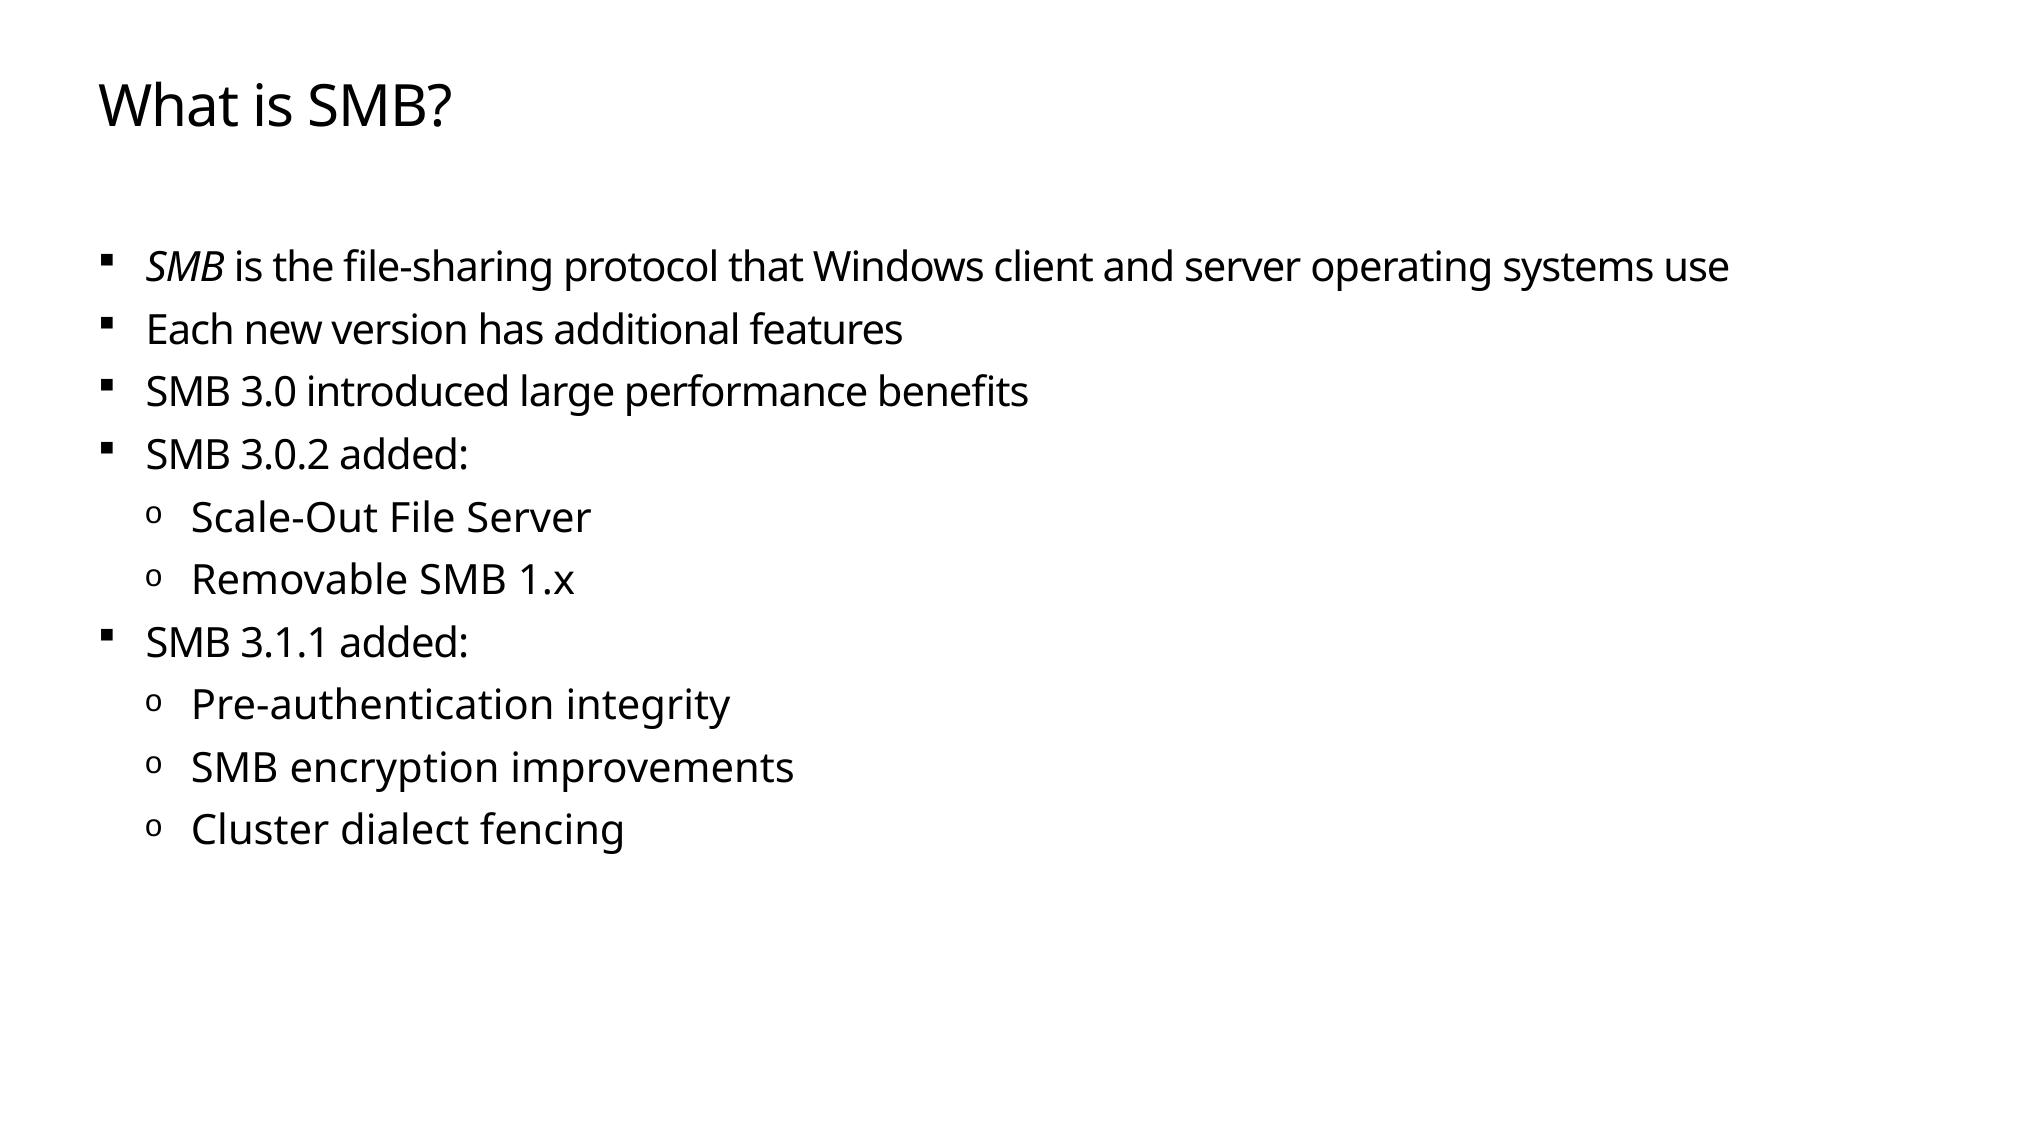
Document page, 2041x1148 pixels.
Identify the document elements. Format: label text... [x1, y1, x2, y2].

title What is SMB? [98, 76, 1942, 240]
list SMB is the file-sharing protocol that Windows client and server operating systems use Each new version has additional features SMB 3.0 introduced large performance benefits SMB 3.0.2 added: Scale-Out File Server Removable SMB 1.x SMB 3.1.1 added: Pre-authentication integrity SMB encryption improvements Cluster dialect fencing [97, 240, 1942, 1126]
